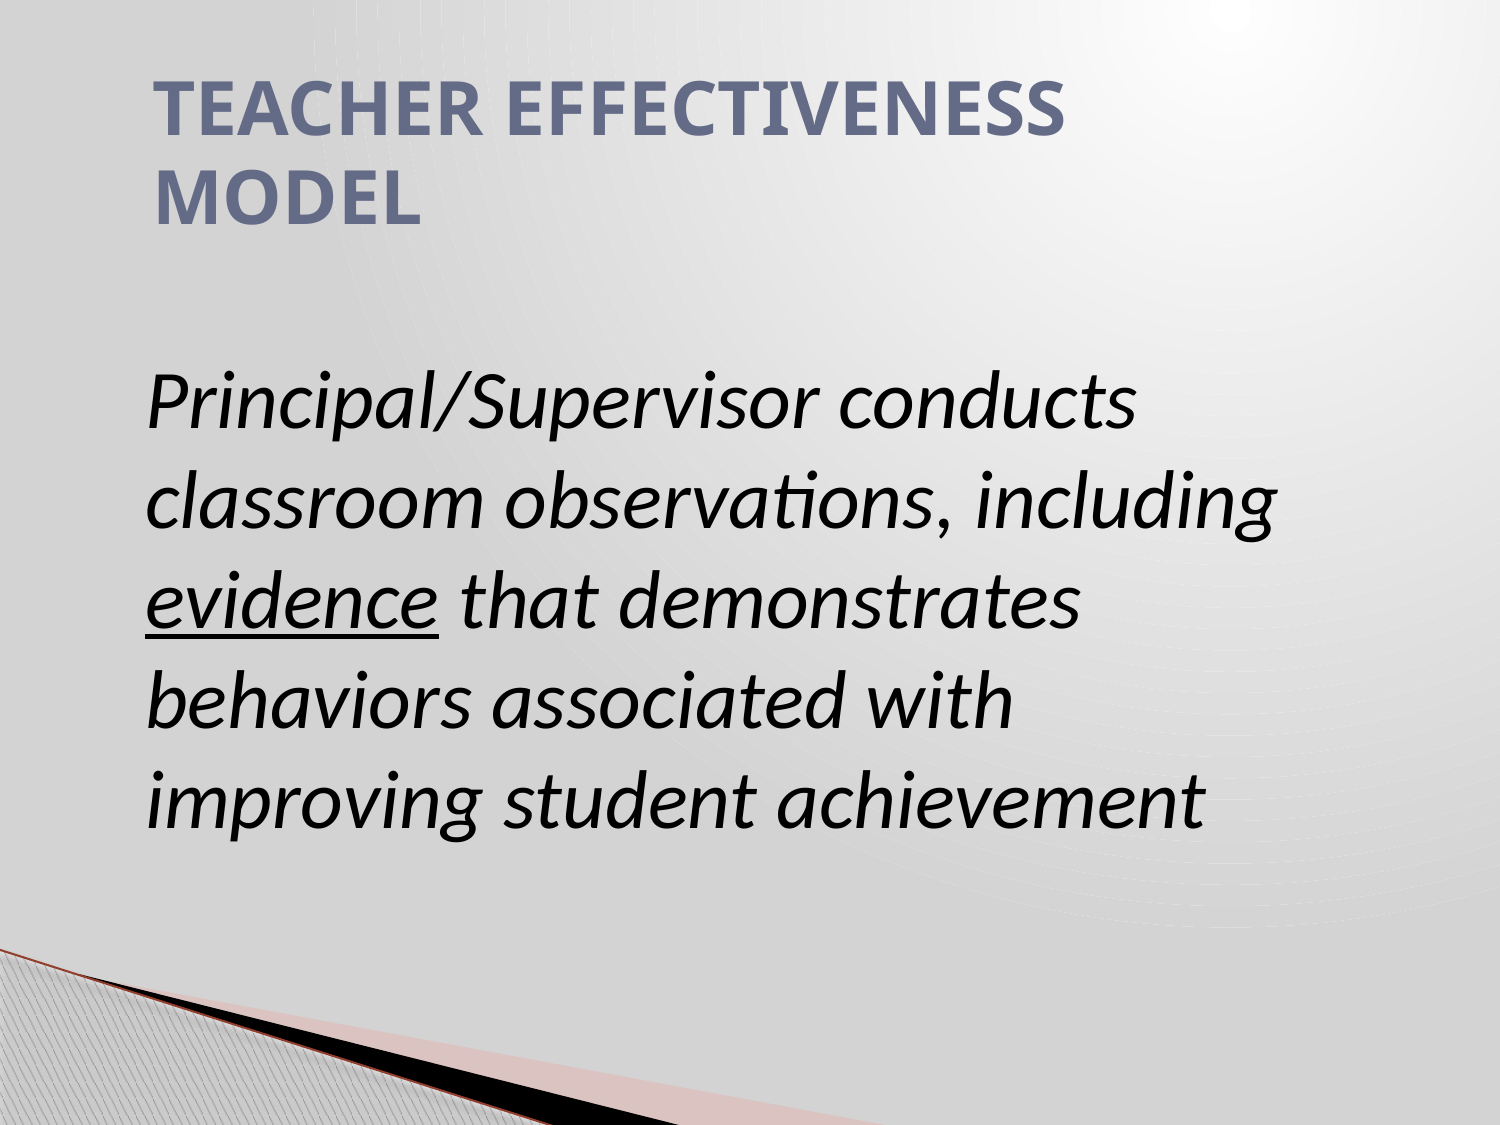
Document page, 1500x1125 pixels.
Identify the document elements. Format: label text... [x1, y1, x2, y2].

list Principal/Supervisor conducts classroom observations, including evidence that demonstrates behaviors associated with improving student achievement [112, 337, 1347, 925]
title TEACHER EFFECTIVENESS MODEL [137, 62, 1372, 238]
